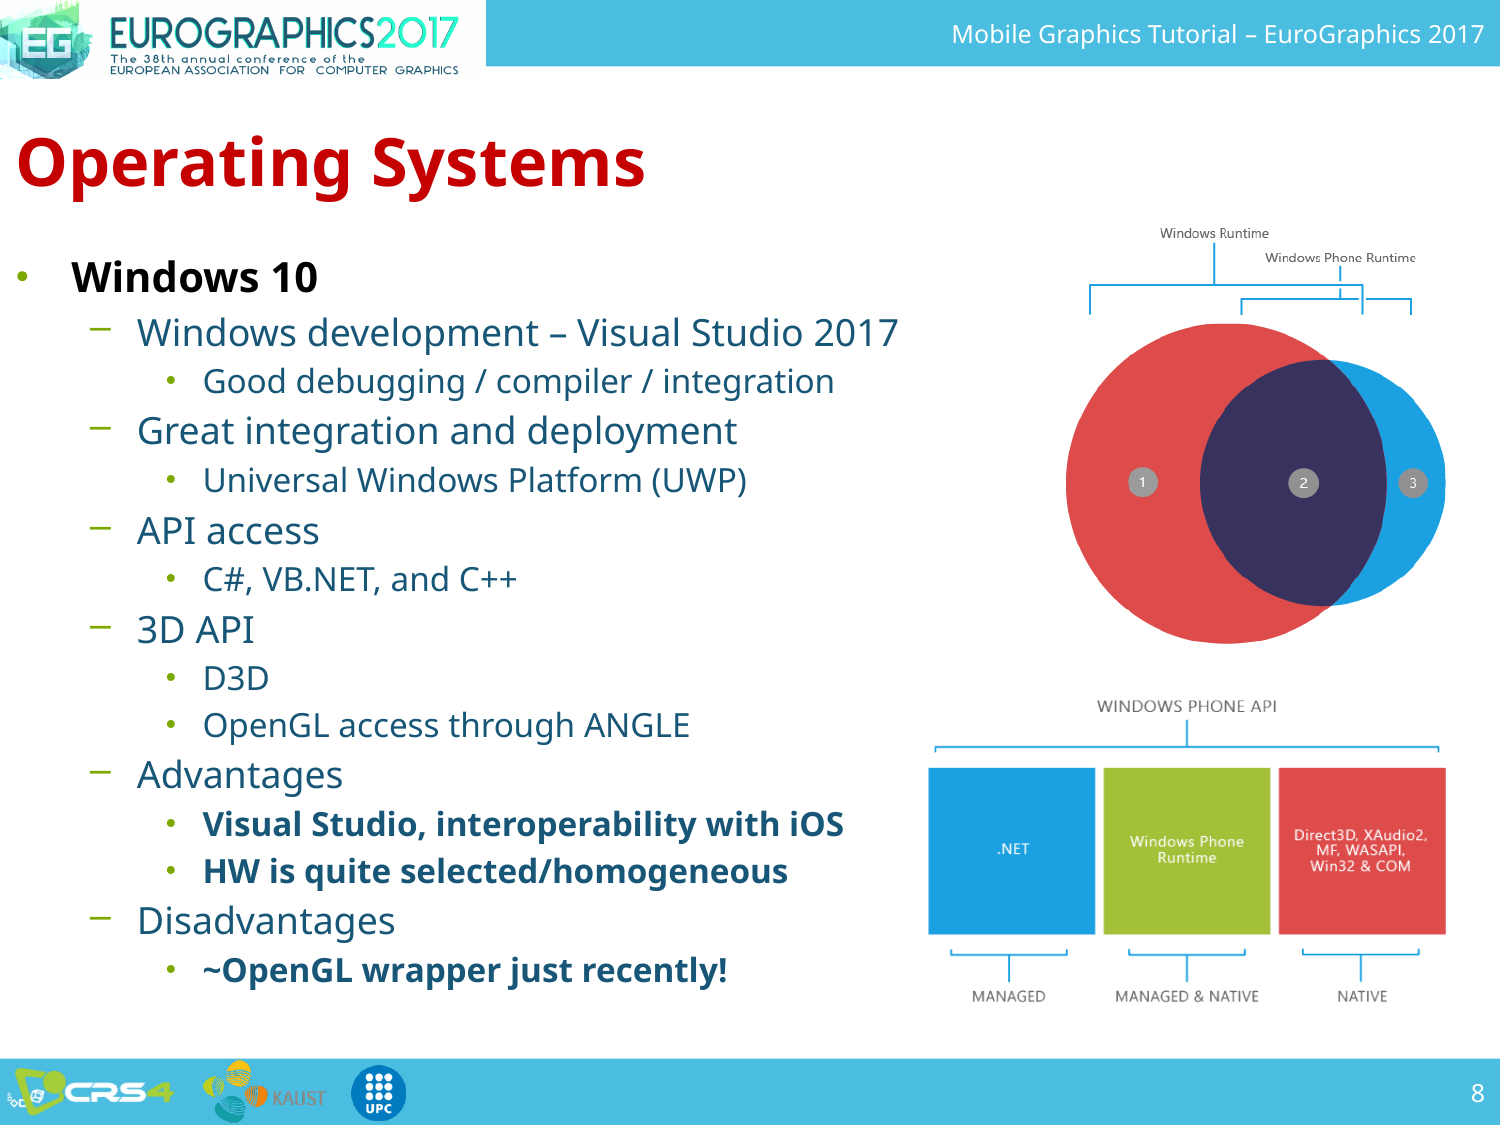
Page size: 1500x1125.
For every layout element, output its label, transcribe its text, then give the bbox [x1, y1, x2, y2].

picture [203, 1060, 326, 1123]
picture [927, 196, 1446, 1039]
list Windows 10 Windows development – Visual Studio 2017 Good debugging / compiler / integration Great integration and deployment Universal Windows Platform (UWP) API access C#, VB.NET, and C++ 3D API D3D OpenGL access through ANGLE Advantages Visual Studio, interoperability with iOS HW is quite selected/homogeneous Disadvantages ~OpenGL wrapper just recently! [0, 243, 1061, 1047]
picture [0, 0, 486, 77]
title Operating Systems [0, 77, 1442, 241]
picture [351, 1065, 406, 1121]
slide_number 8 [1187, 1070, 1500, 1109]
picture [1, 1064, 180, 1119]
